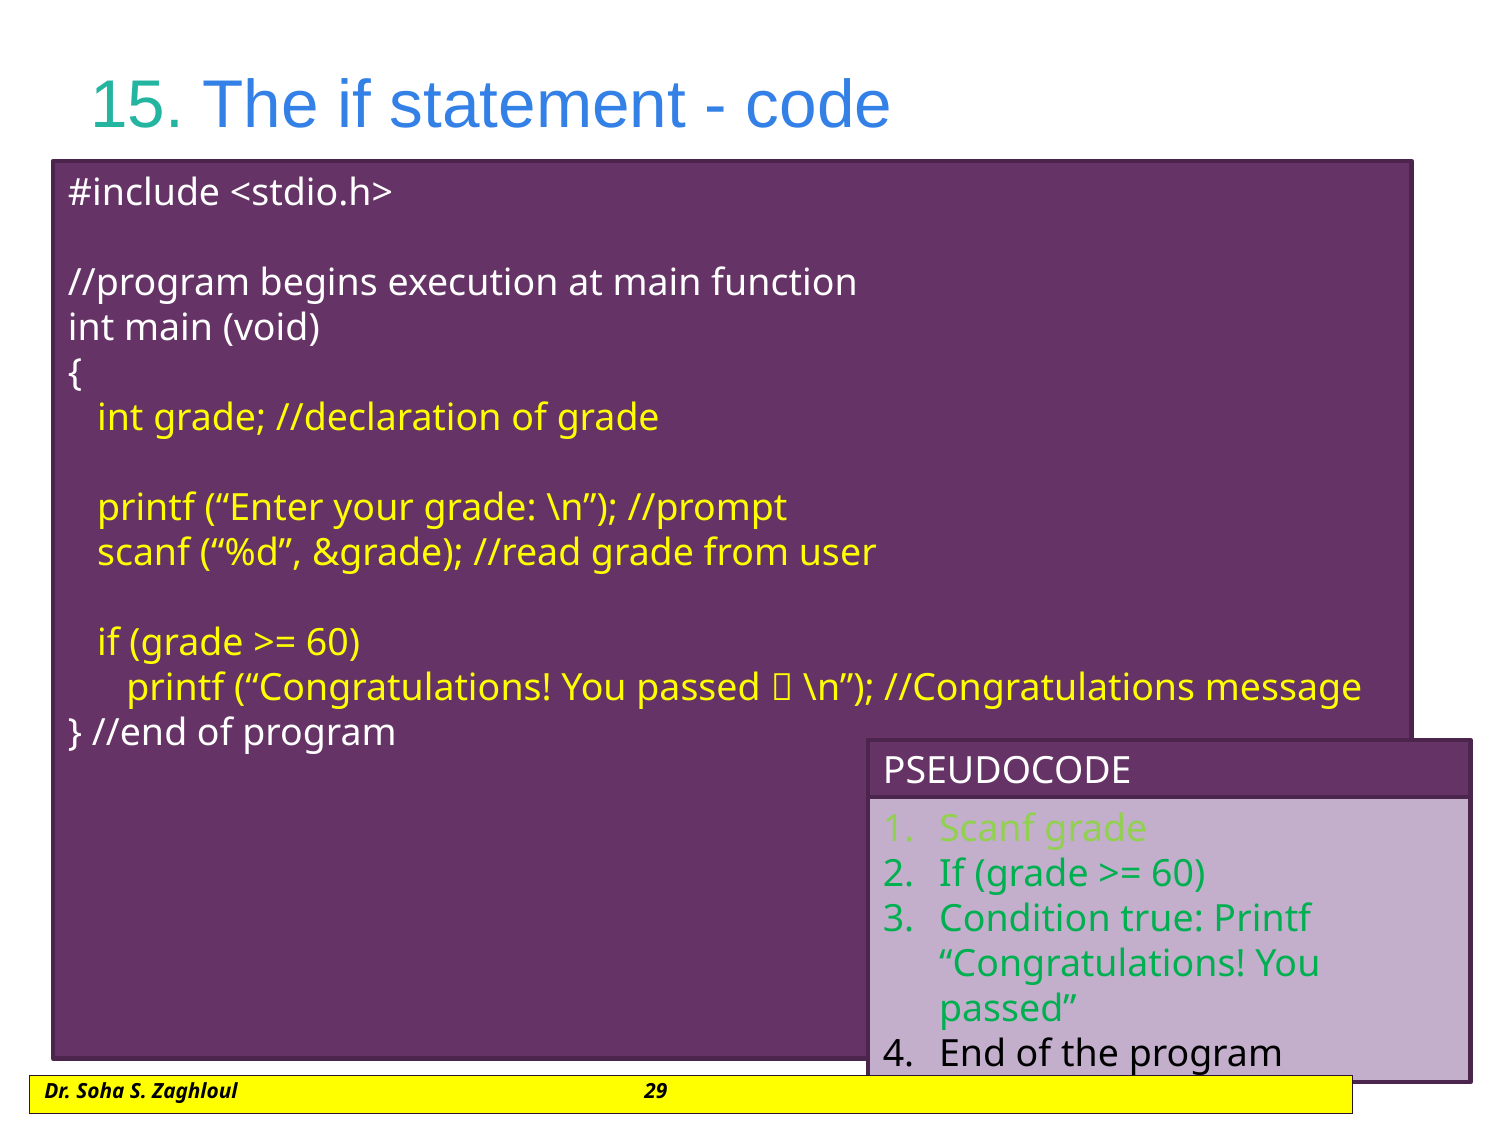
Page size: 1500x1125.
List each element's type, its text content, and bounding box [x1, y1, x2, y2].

text_box #include <stdio.h> //program begins execution at main function int main (void) { int grade; //declaration of grade printf (“Enter your grade: \n”); //prompt scanf (“%d”, &grade); //read grade from user if (grade >= 60) printf (“Congratulations! You passed  \n”); //Congratulations message } //end of program [51, 159, 1414, 1061]
text_box Dr. Soha S. Zaghloul 29 [29, 1075, 1353, 1114]
title 15. The if statement - code [75, 52, 1471, 149]
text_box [867, 739, 1472, 1083]
